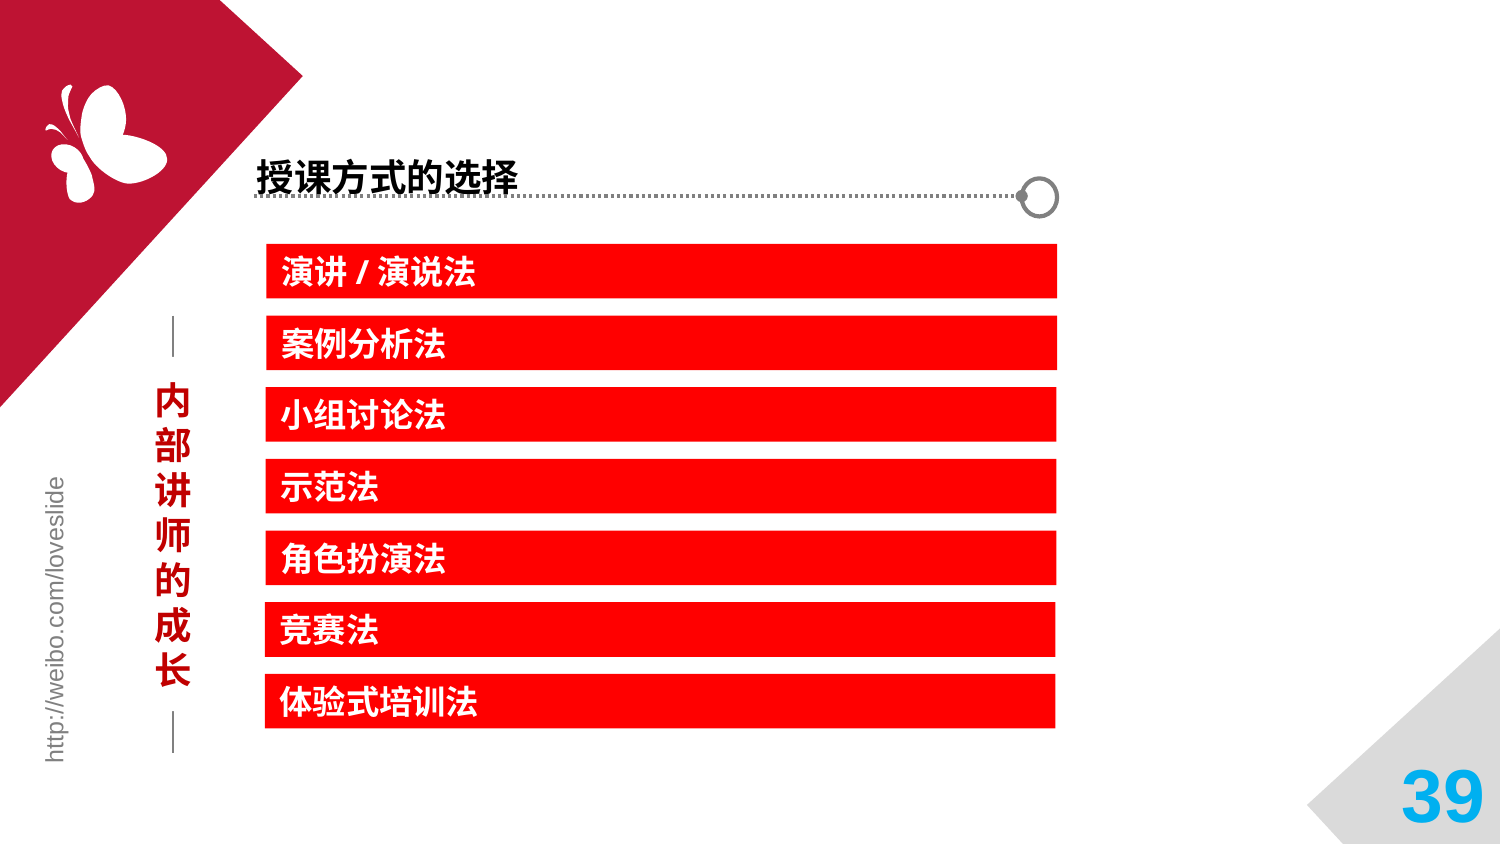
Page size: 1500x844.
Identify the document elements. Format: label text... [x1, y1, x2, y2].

text_box 体验式培训法 [264, 673, 1056, 729]
text_box http://weibo.com/loveslide [30, 461, 76, 779]
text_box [44, 84, 168, 203]
text_box 39 [1376, 764, 1500, 822]
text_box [253, 178, 1058, 217]
text_box [1306, 628, 1500, 844]
text_box 竞赛法 [264, 602, 1056, 657]
text_box 授课方式的选择 [242, 124, 788, 207]
text_box 演讲/演说法 [266, 243, 1058, 299]
text_box 示范法 [265, 458, 1057, 514]
text_box 案例分析法 [266, 315, 1058, 371]
text_box [0, 0, 303, 408]
text_box 内部讲师的成长 [177, 356, 211, 712]
text_box 内部讲师的成长 [135, 356, 168, 712]
text_box 小组讨论法 [265, 387, 1057, 442]
text_box 角色扮演法 [265, 530, 1057, 586]
